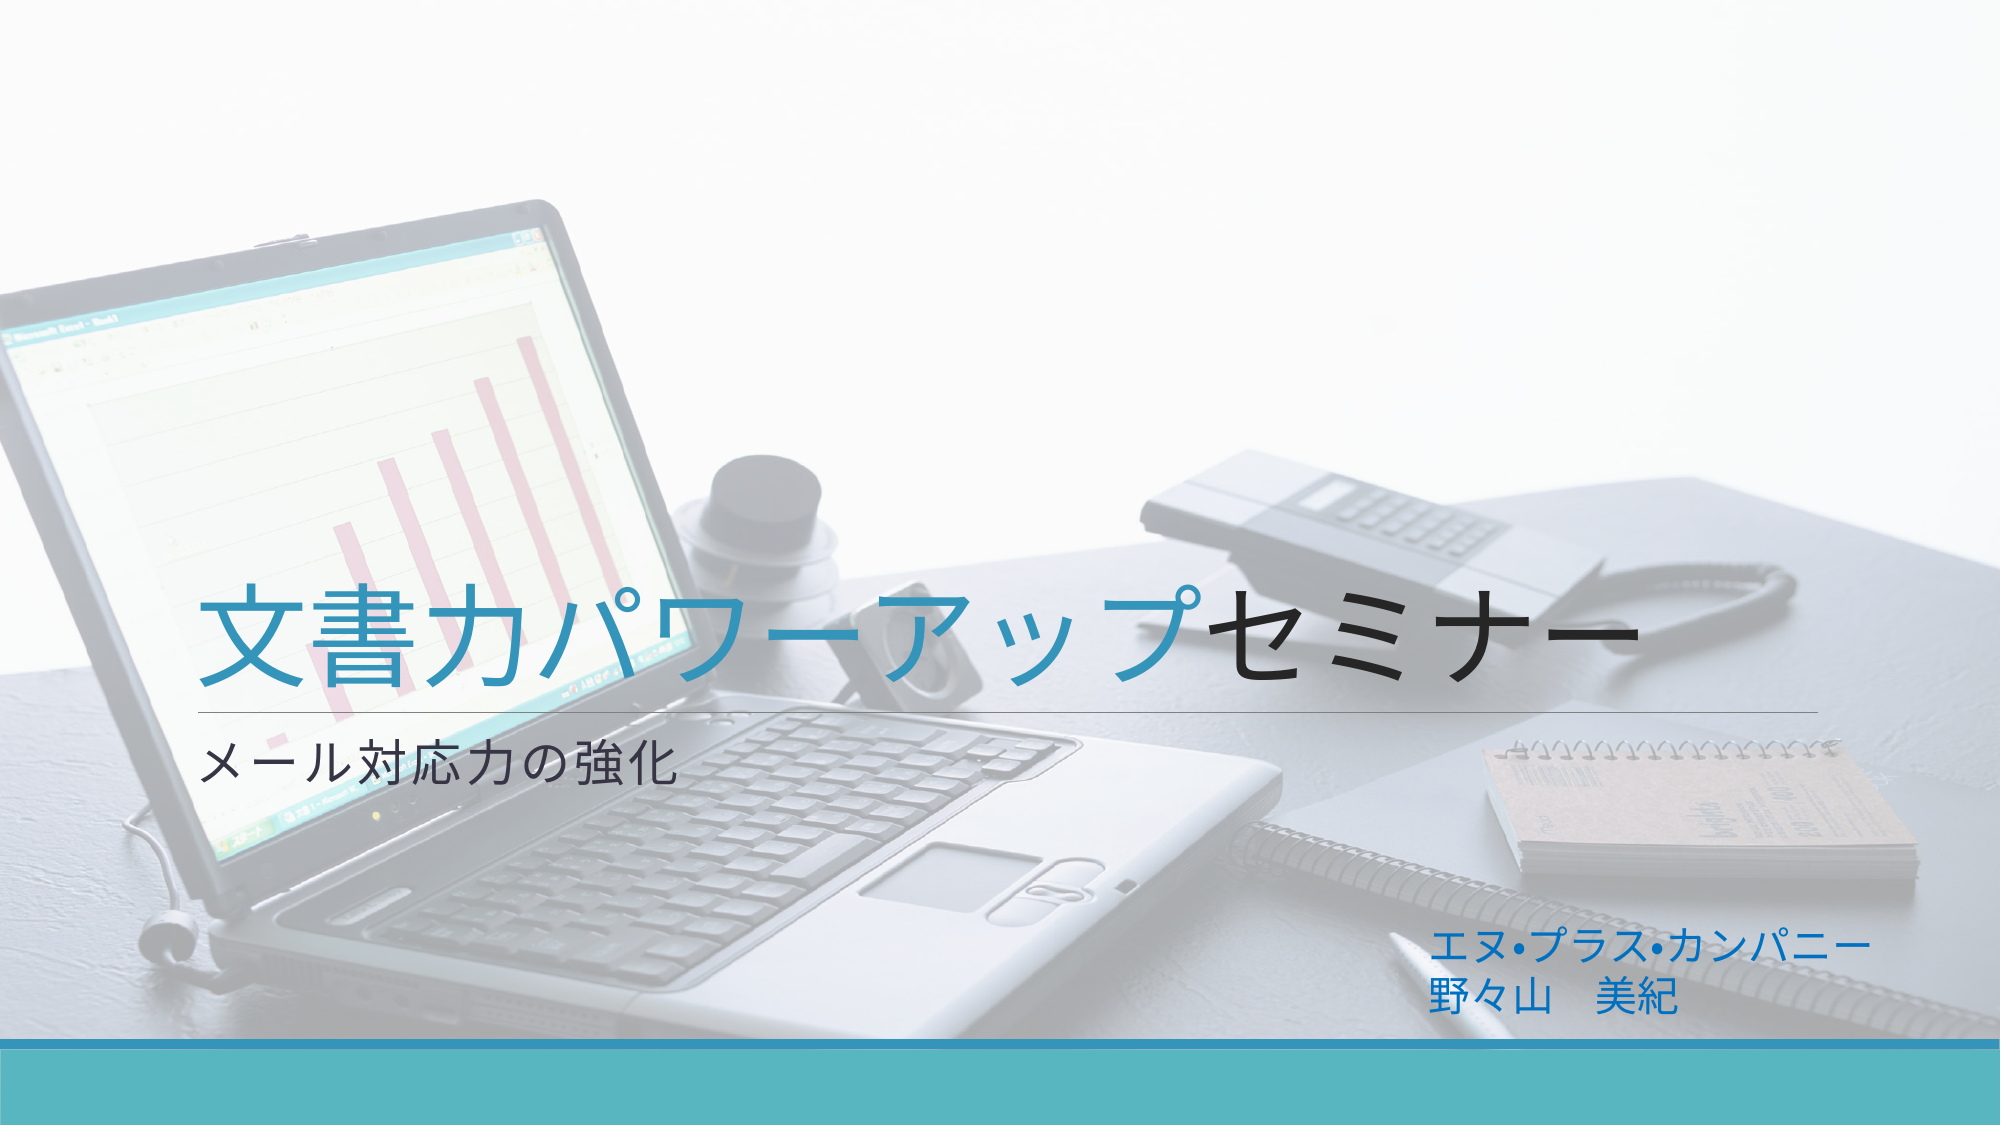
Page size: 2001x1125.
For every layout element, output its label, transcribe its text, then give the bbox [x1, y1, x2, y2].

title 文書力パワーアップセミナー [180, 124, 1830, 710]
text_box エヌ・プラス・カンパニー 野々山 美紀 [1414, 912, 1889, 1028]
subtitle メール対応力の強化 [180, 730, 1831, 919]
